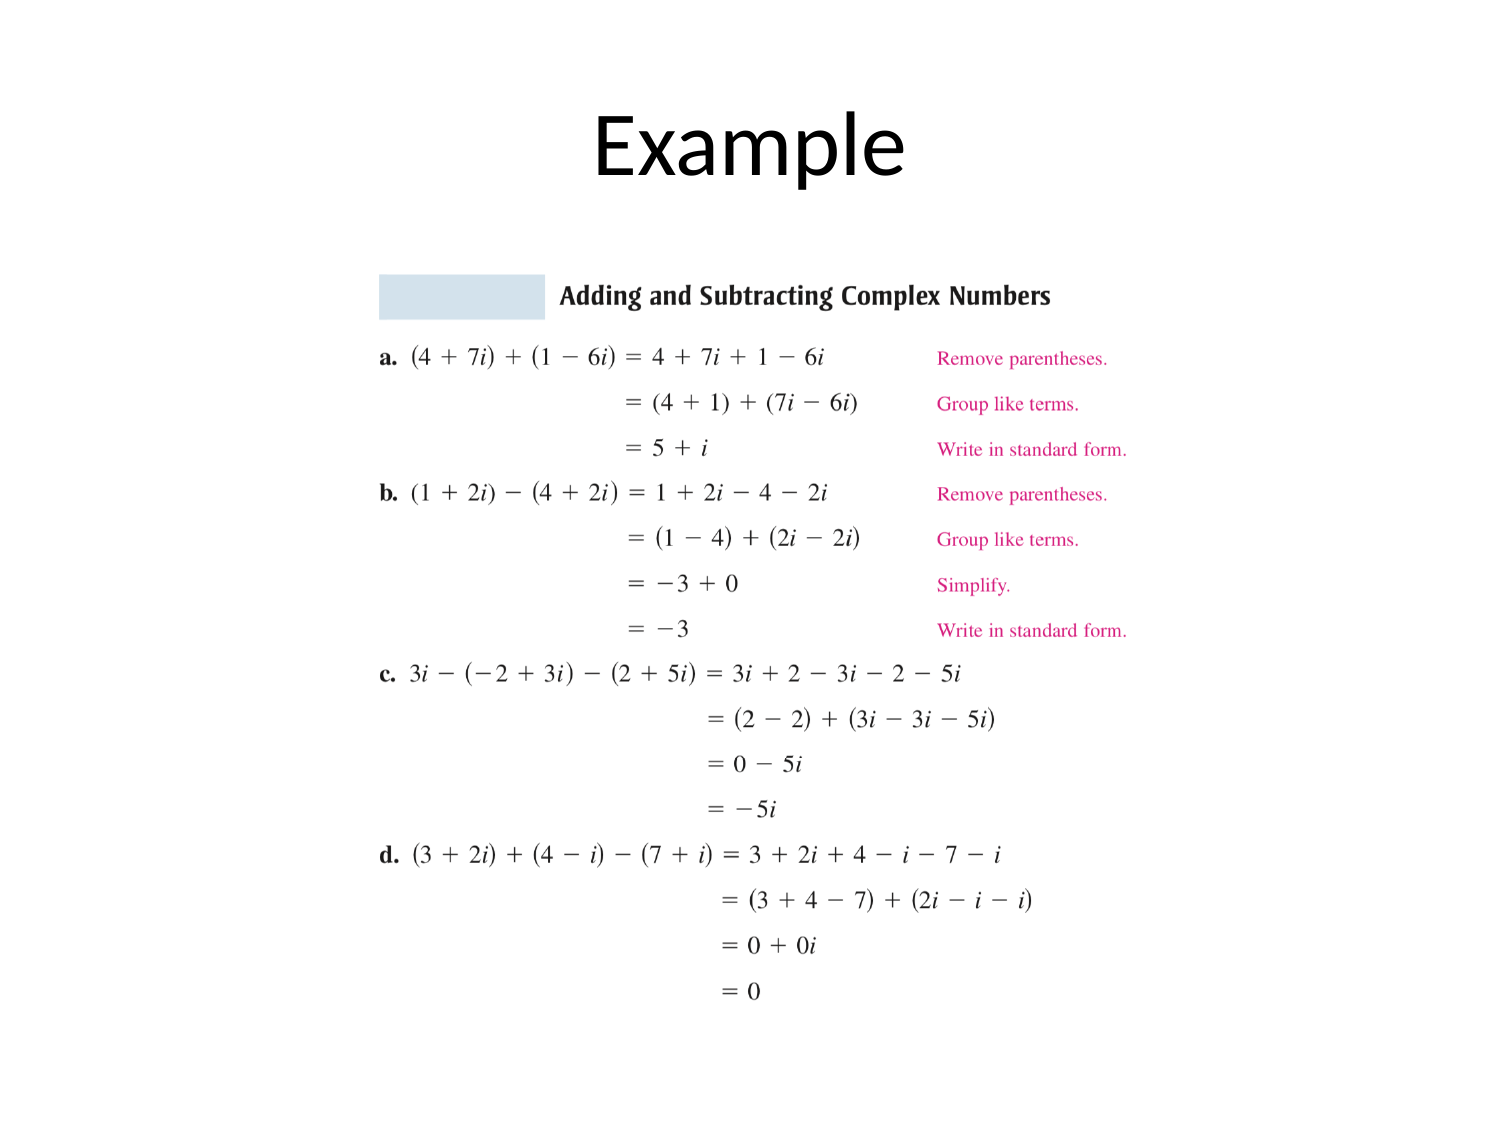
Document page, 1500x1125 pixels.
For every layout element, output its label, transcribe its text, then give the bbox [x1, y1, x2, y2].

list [74, 262, 1426, 1006]
title Example [75, 45, 1425, 233]
